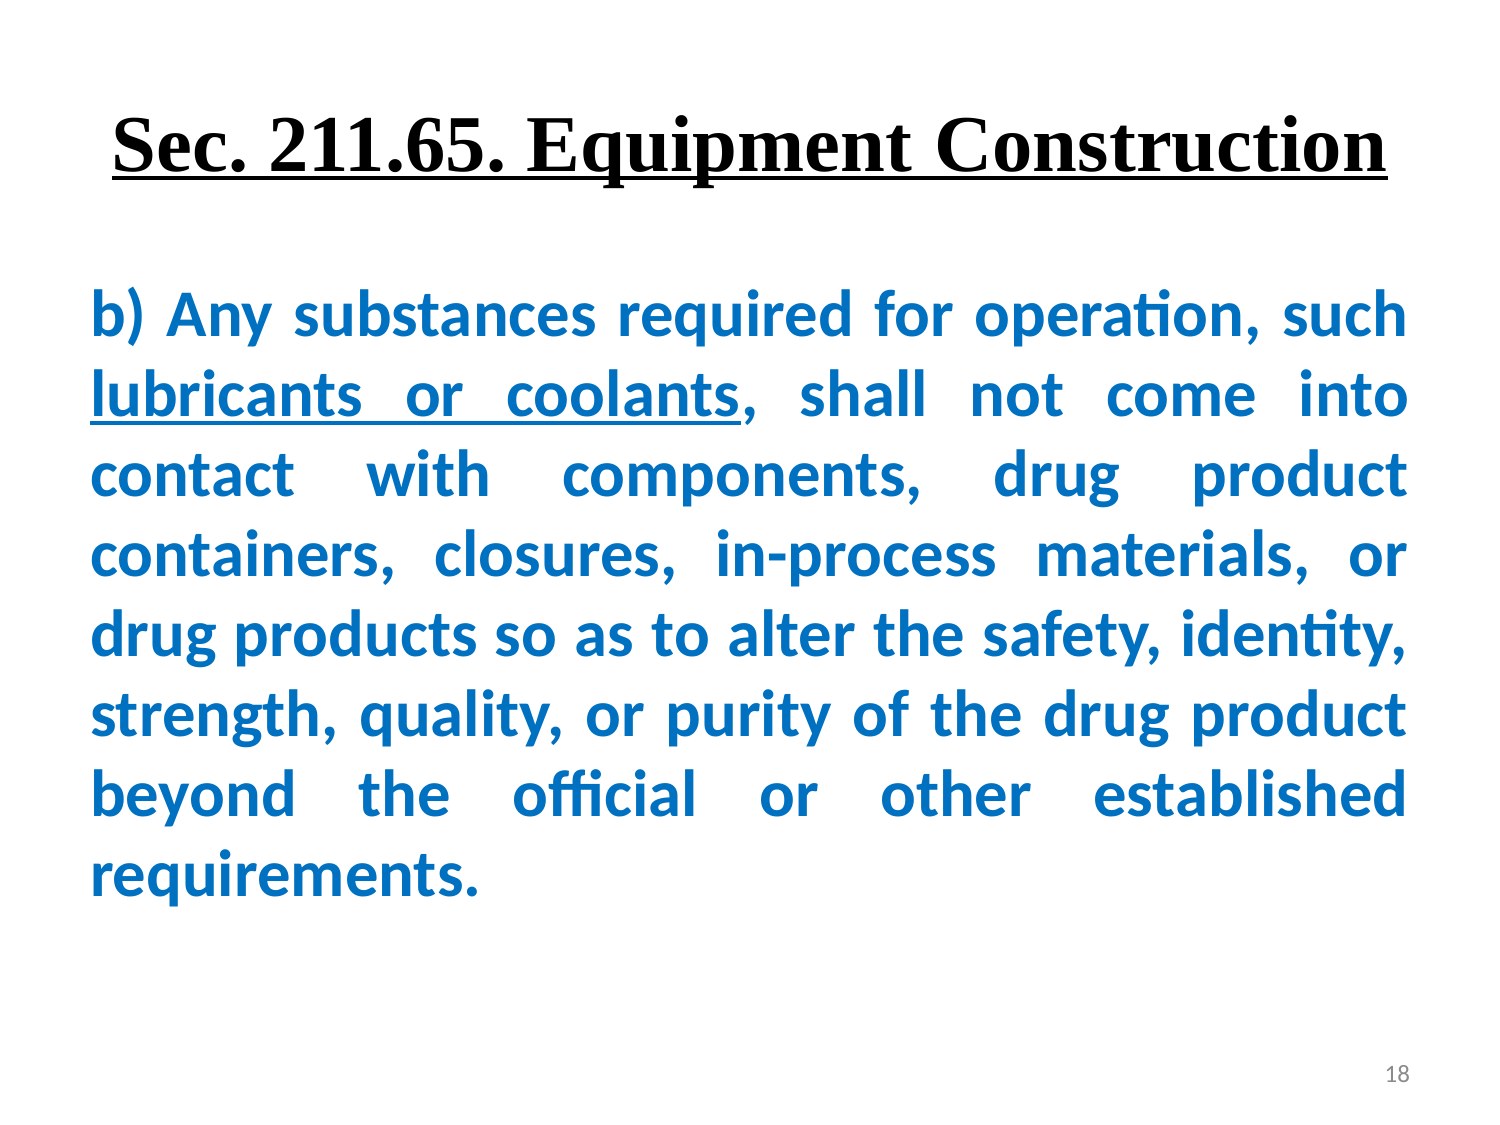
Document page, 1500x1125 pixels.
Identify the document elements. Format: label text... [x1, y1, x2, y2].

slide_number 18 [1074, 1042, 1425, 1103]
title Sec. 211.65. Equipment Construction [75, 45, 1425, 233]
list b) Any substances required for operation, such lubricants or coolants, shall not come into contact with components, drug product containers, closures, in-process materials, or drug products so as to alter the safety, identity, strength, quality, or purity of the drug product beyond the official or other established requirements. [75, 262, 1425, 1005]
